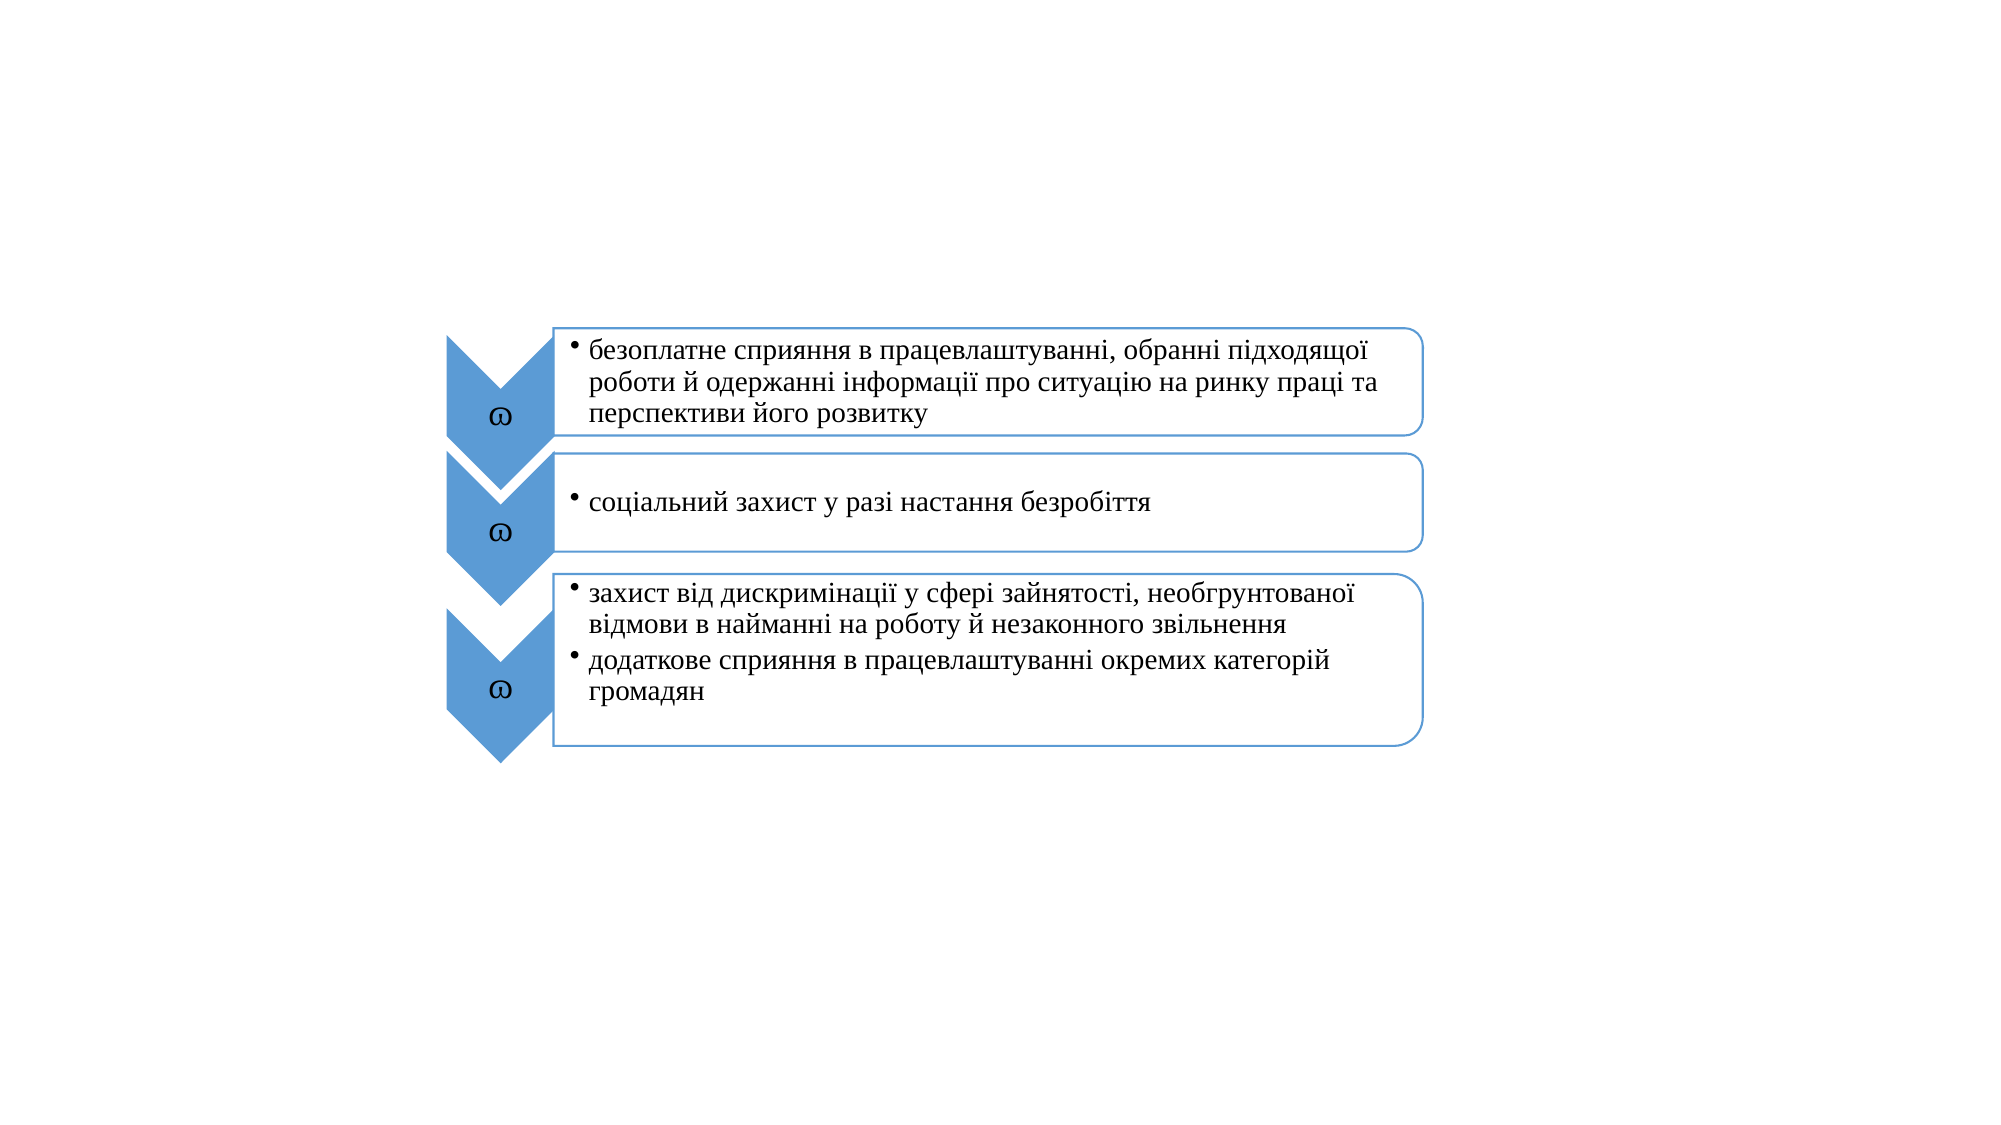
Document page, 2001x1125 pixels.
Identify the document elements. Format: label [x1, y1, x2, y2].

text_box [447, 327, 1423, 763]
